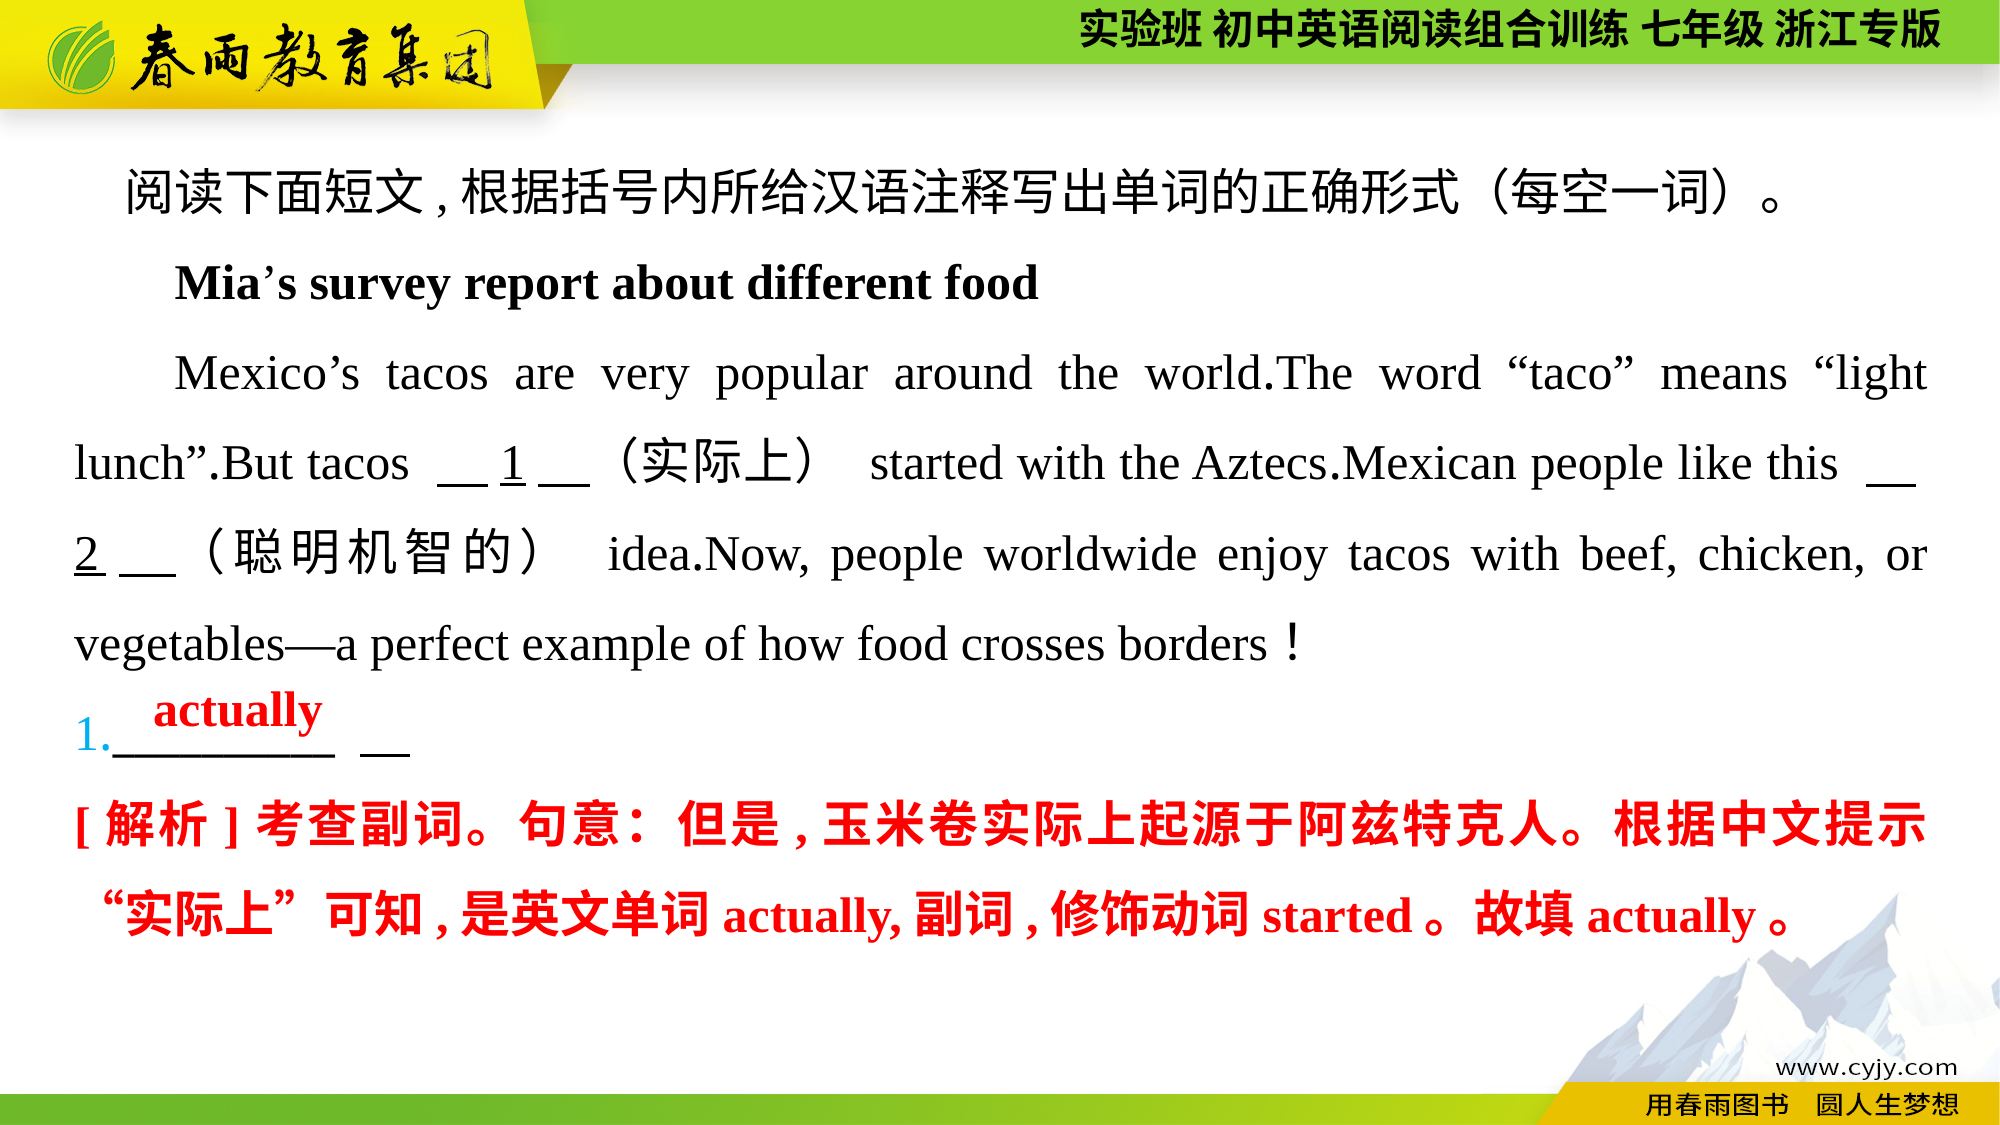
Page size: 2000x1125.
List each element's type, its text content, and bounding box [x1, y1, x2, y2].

text_box [解析]考查副词。句意：但是,玉米卷实际上起源于阿兹特克人。根据中文提示“实际上”可知,是英文单词actually,副词,修饰动词started。故填actually。 [59, 755, 1944, 950]
text_box actually [138, 668, 338, 744]
picture [0, 0, 2000, 1125]
list 阅读下面短文,根据括号内所给汉语注释写出单词的正确形式（每空一词）。 Mia’s survey report about different food Mexico’s tacos are very popular around the world.The word “taco” means “light lunch”.But tacos 1 （实际上） started with the Aztecs.Mexican people like this 2 （聪明机智的） idea.Now, people worldwide enjoy tacos with beef, chicken, or vegetables—a perfect example of how food crosses borders！ 1.__________ [59, 122, 1944, 755]
